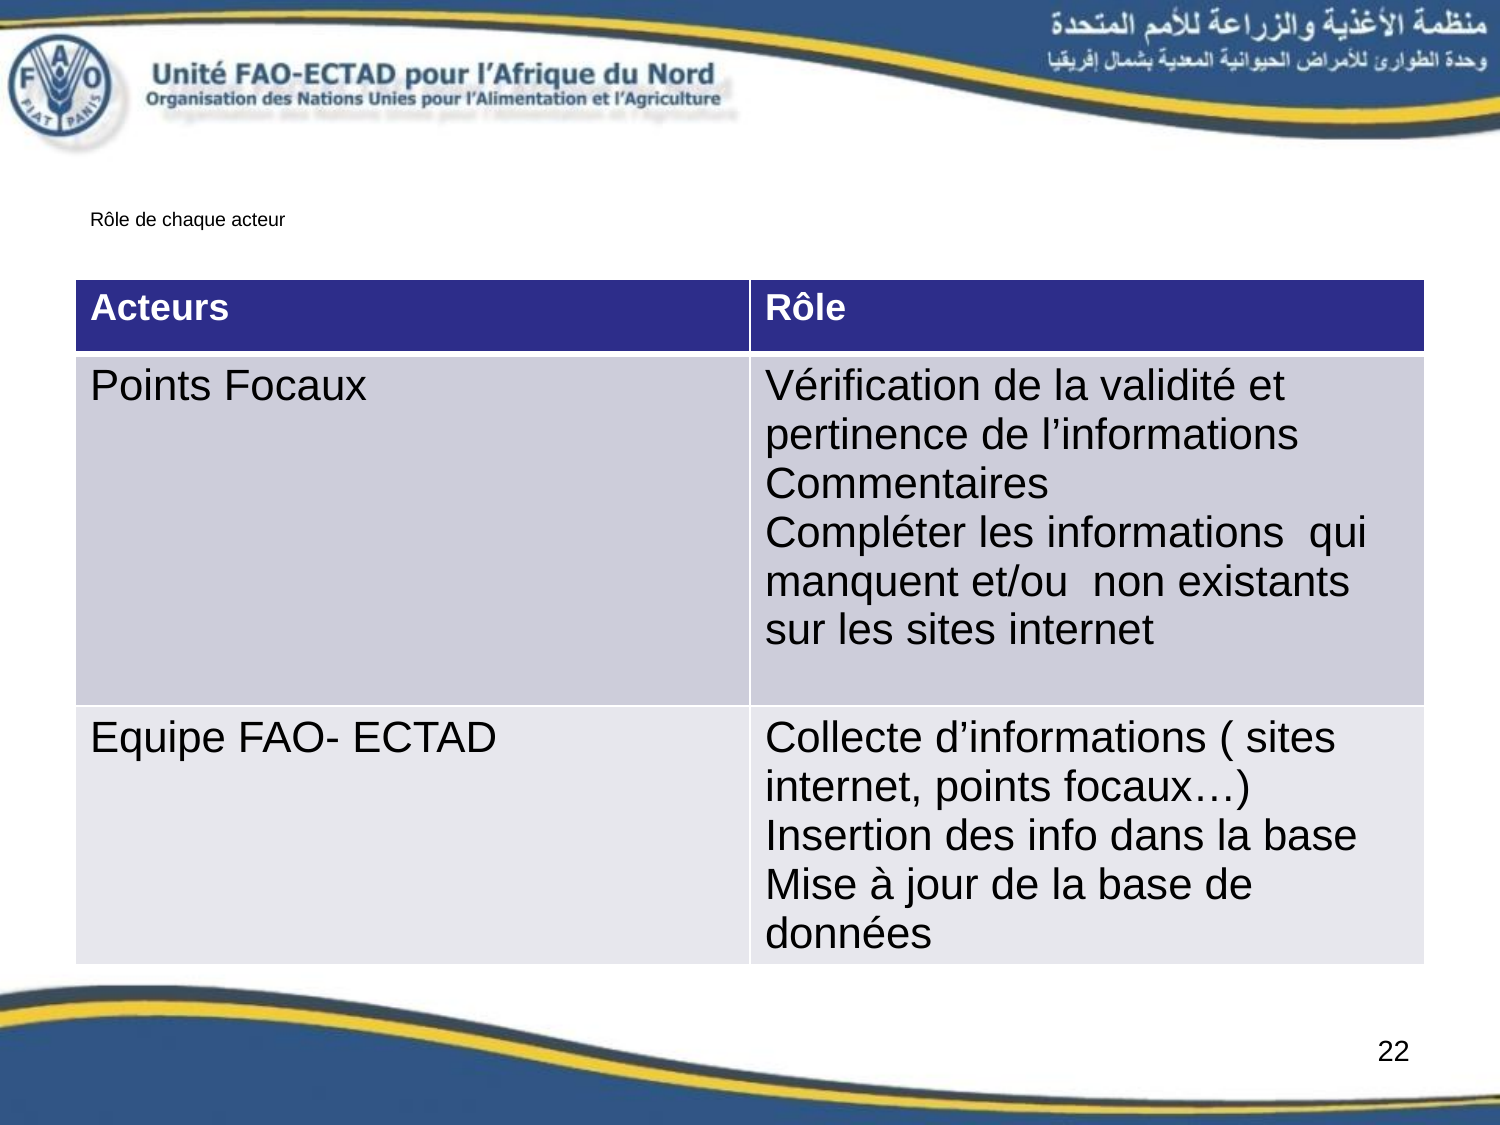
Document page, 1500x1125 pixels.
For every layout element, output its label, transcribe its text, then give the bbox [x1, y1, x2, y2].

table_cell Points Focaux [76, 357, 749, 705]
picture [0, 0, 1500, 1125]
table_header Acteurs [76, 280, 749, 351]
table_cell Collecte d’informations ( sites internet, points focaux…) Insertion des info dans la base Mise à jour de la base de données [751, 707, 1424, 964]
slide_number 22 [1074, 1024, 1426, 1103]
table_header Rôle [751, 280, 1424, 351]
table_cell Vérification de la validité et pertinence de l’informations Commentaires Compléter les informations qui manquent et/ou non existants sur les sites internet [751, 357, 1424, 705]
title Rôle de chaque acteur [74, 172, 1426, 267]
table_cell Equipe FAO- ECTAD [76, 707, 749, 964]
